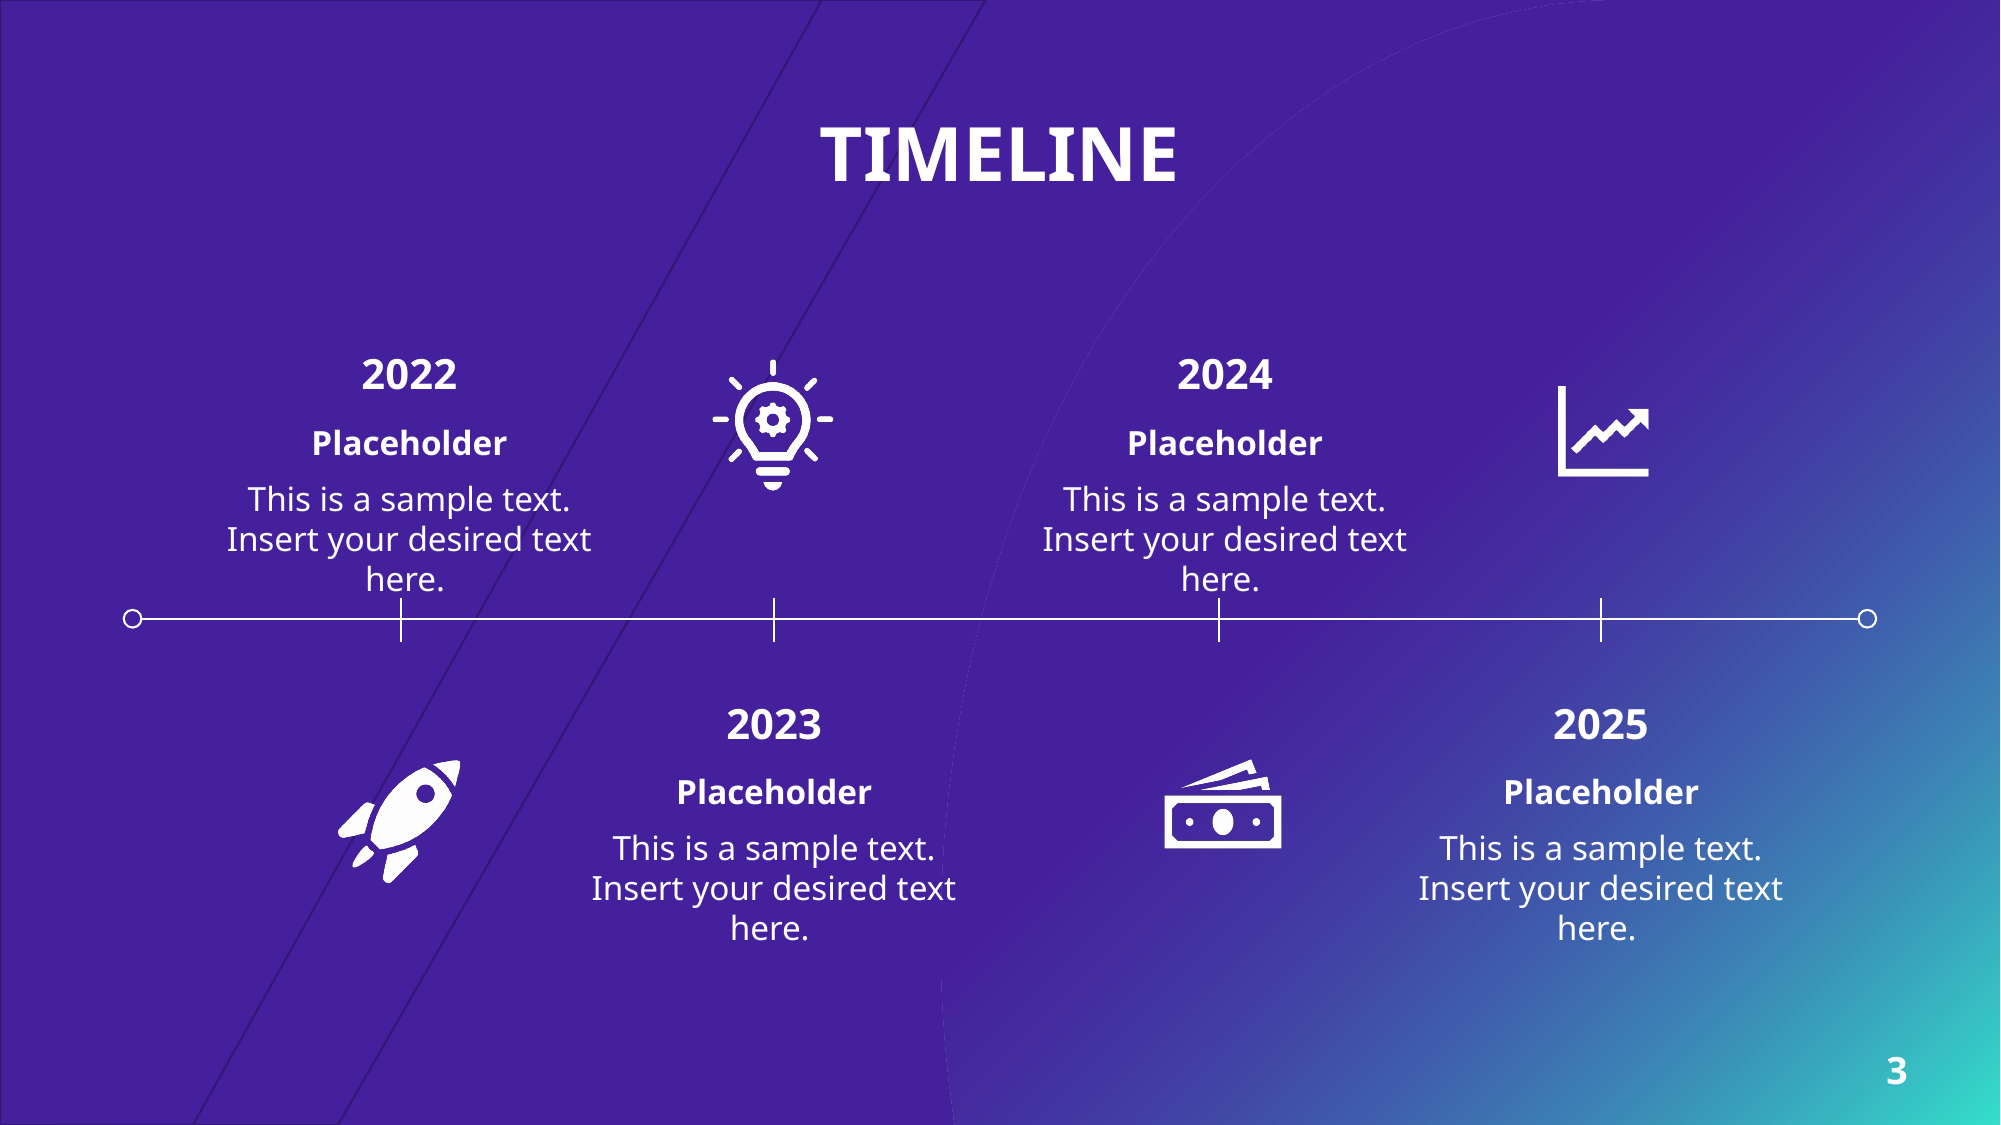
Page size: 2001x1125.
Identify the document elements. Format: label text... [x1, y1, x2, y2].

text_box 2023 [711, 690, 838, 756]
text_box This is a sample text. Insert your desired text here. [1389, 827, 1813, 948]
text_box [402, 609, 774, 628]
picture [1158, 742, 1287, 870]
picture [1539, 367, 1667, 495]
text_box Placeholder [1117, 422, 1333, 463]
text_box This is a sample text. Insert your desired text here. [562, 827, 986, 948]
text_box 2022 [346, 340, 473, 406]
picture [326, 748, 472, 895]
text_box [775, 609, 1218, 628]
text_box 2025 [1538, 690, 1665, 756]
title TIMELINE [159, 113, 1841, 201]
picture [701, 353, 847, 499]
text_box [123, 609, 401, 628]
text_box Placeholder [666, 771, 883, 812]
text_box This is a sample text. Insert your desired text here. [211, 477, 608, 598]
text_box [1219, 609, 1601, 628]
text_box 2024 [1162, 340, 1288, 406]
text_box Placeholder [301, 422, 518, 463]
text_box This is a sample text. Insert your desired text here. [1026, 477, 1424, 598]
text_box Placeholder [1493, 771, 1710, 812]
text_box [1602, 609, 1877, 628]
